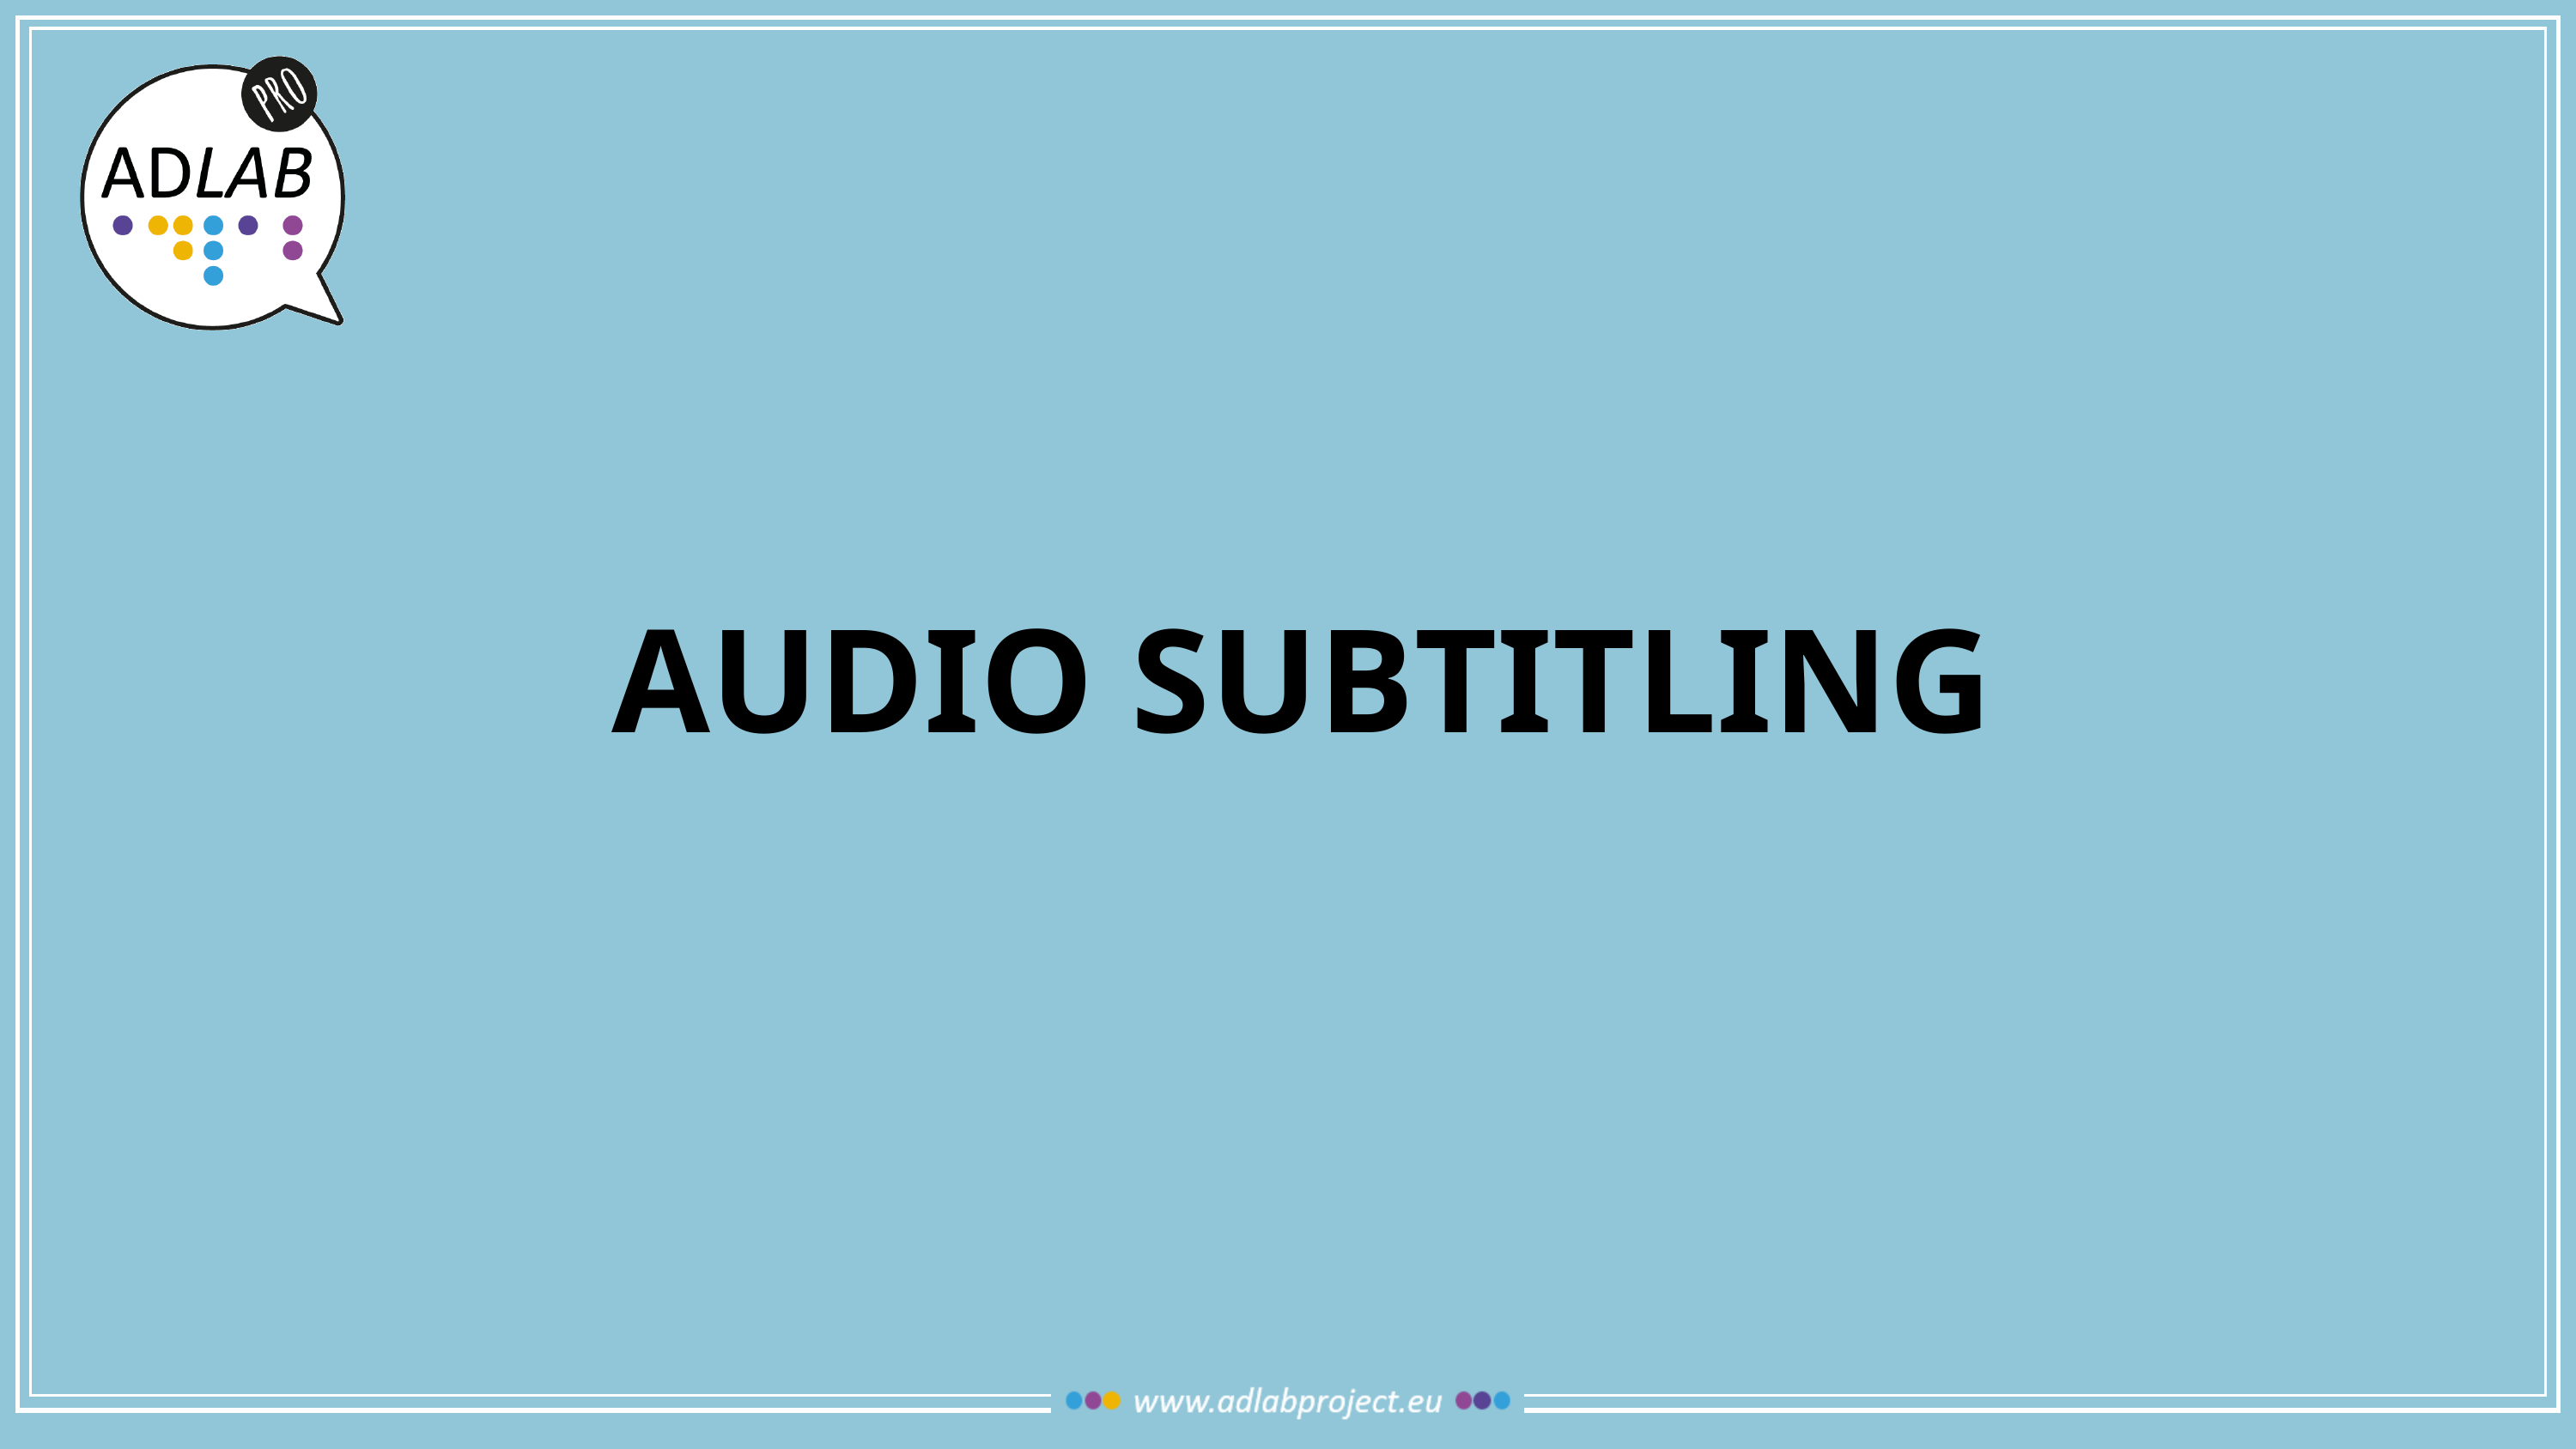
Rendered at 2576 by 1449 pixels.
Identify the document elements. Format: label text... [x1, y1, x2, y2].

picture [1051, 1378, 1524, 1429]
list AUDIO SUBTITLING [75, 497, 2530, 734]
picture [72, 49, 353, 330]
